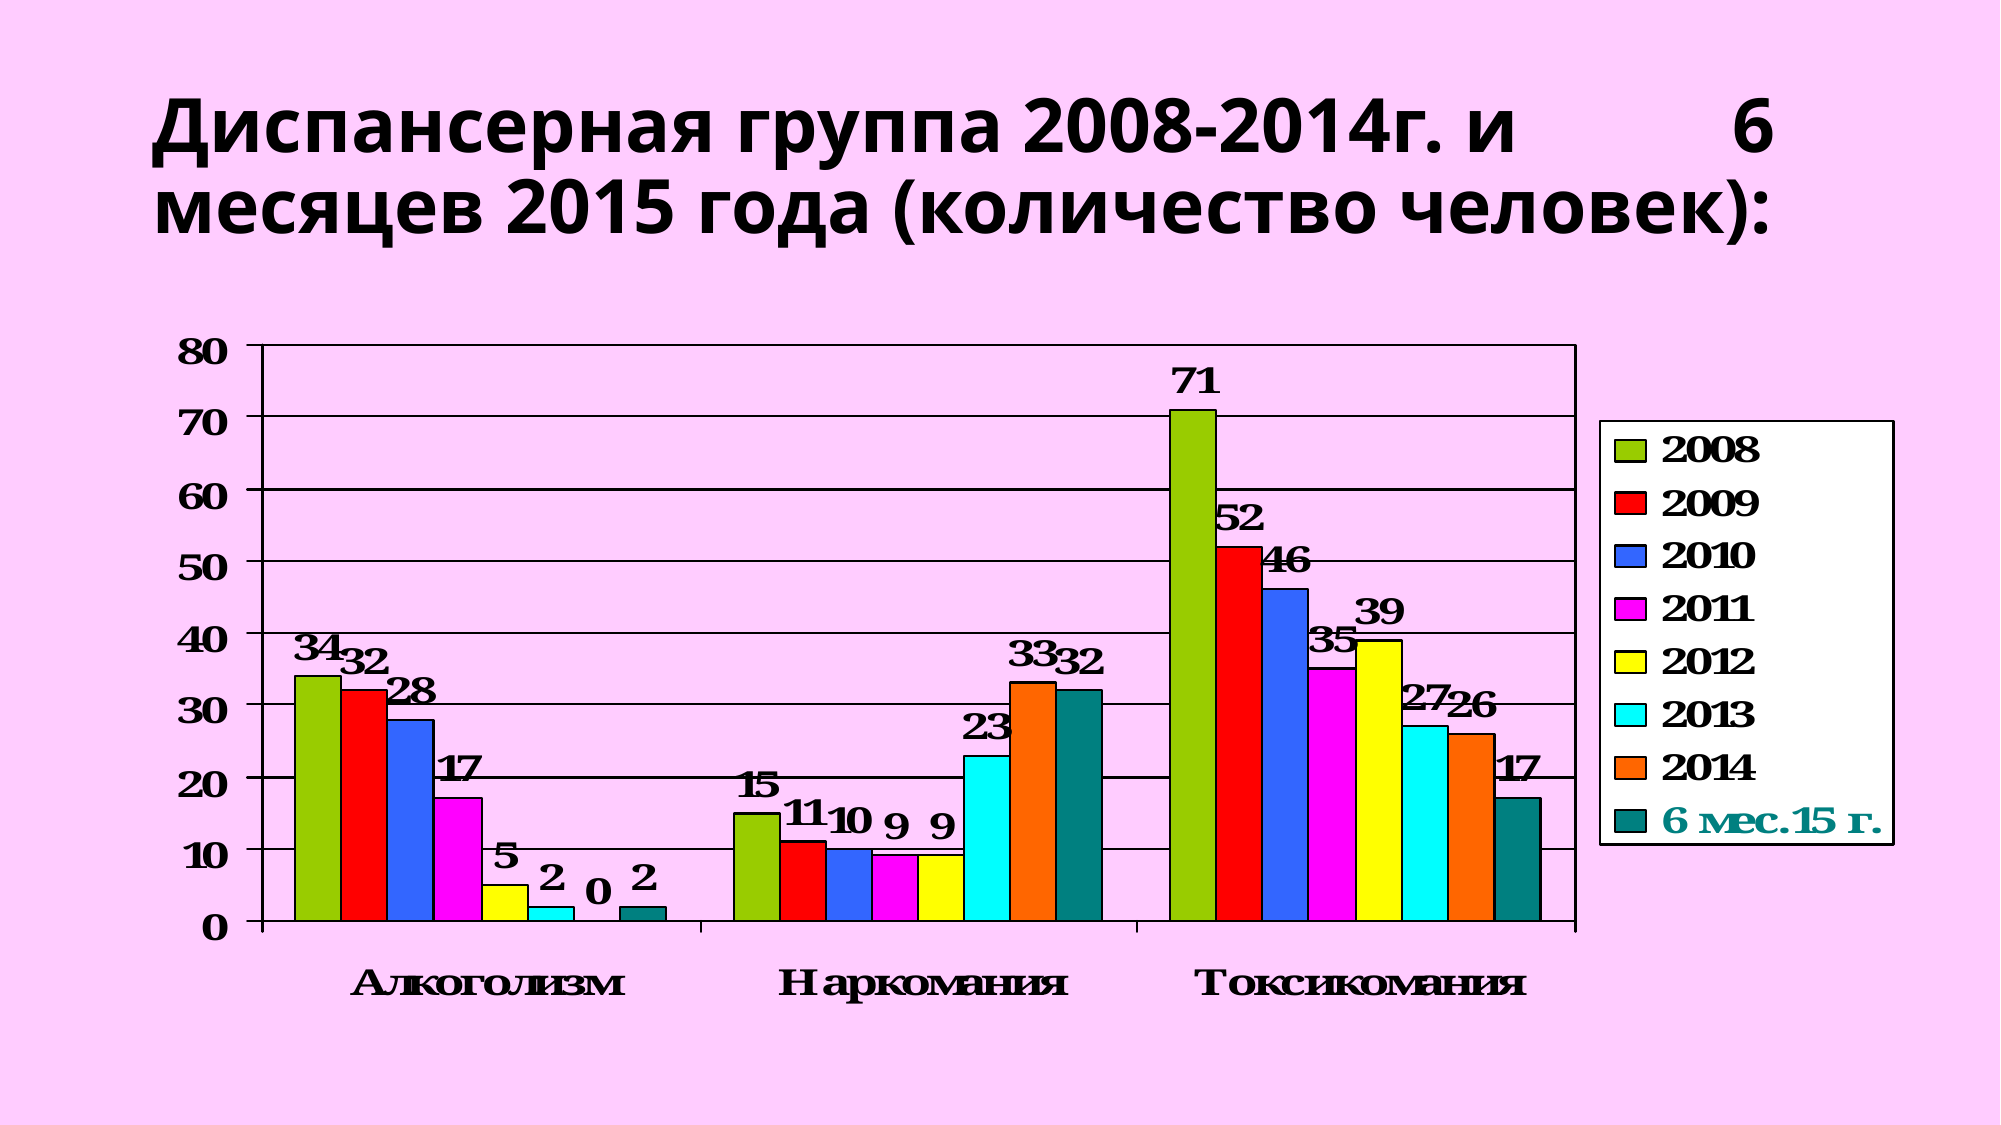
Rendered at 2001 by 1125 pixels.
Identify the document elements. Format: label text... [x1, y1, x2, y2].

title Диспансерная группа 2008-2014г. и 6 месяцев 2015 года (количество человек): [137, 59, 1863, 278]
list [137, 288, 1916, 1032]
